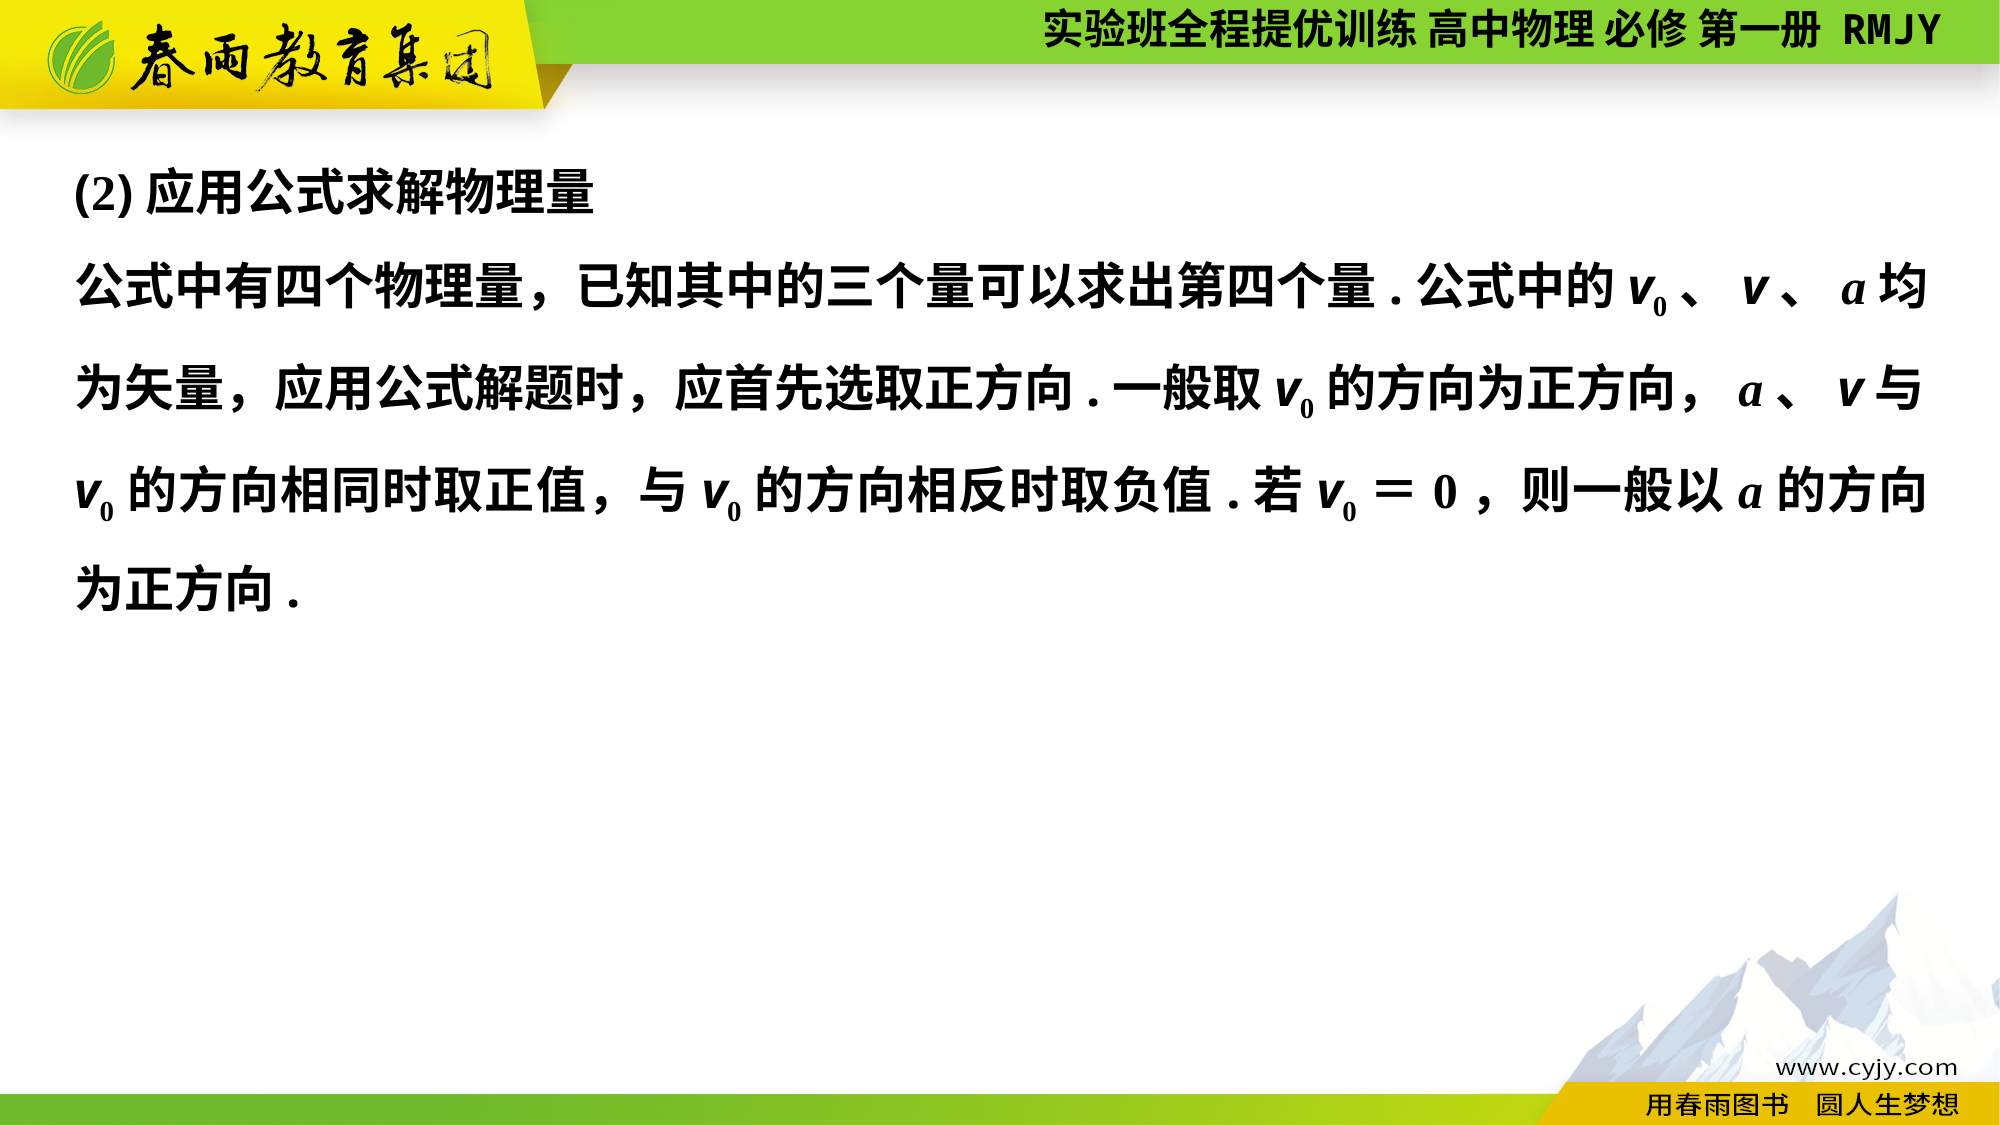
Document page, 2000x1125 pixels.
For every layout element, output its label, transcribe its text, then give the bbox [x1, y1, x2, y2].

picture [0, 0, 2000, 1125]
list (2)应用公式求解物理量 公式中有四个物理量，已知其中的三个量可以求出第四个量.公式中的v0、v、a均为矢量，应用公式解题时，应首先选取正方向.一般取v0的方向为正方向，a、v与v0的方向相同时取正值，与v0的方向相反时取负值.若v0＝0，则一般以a的方向为正方向. [59, 122, 1944, 502]
